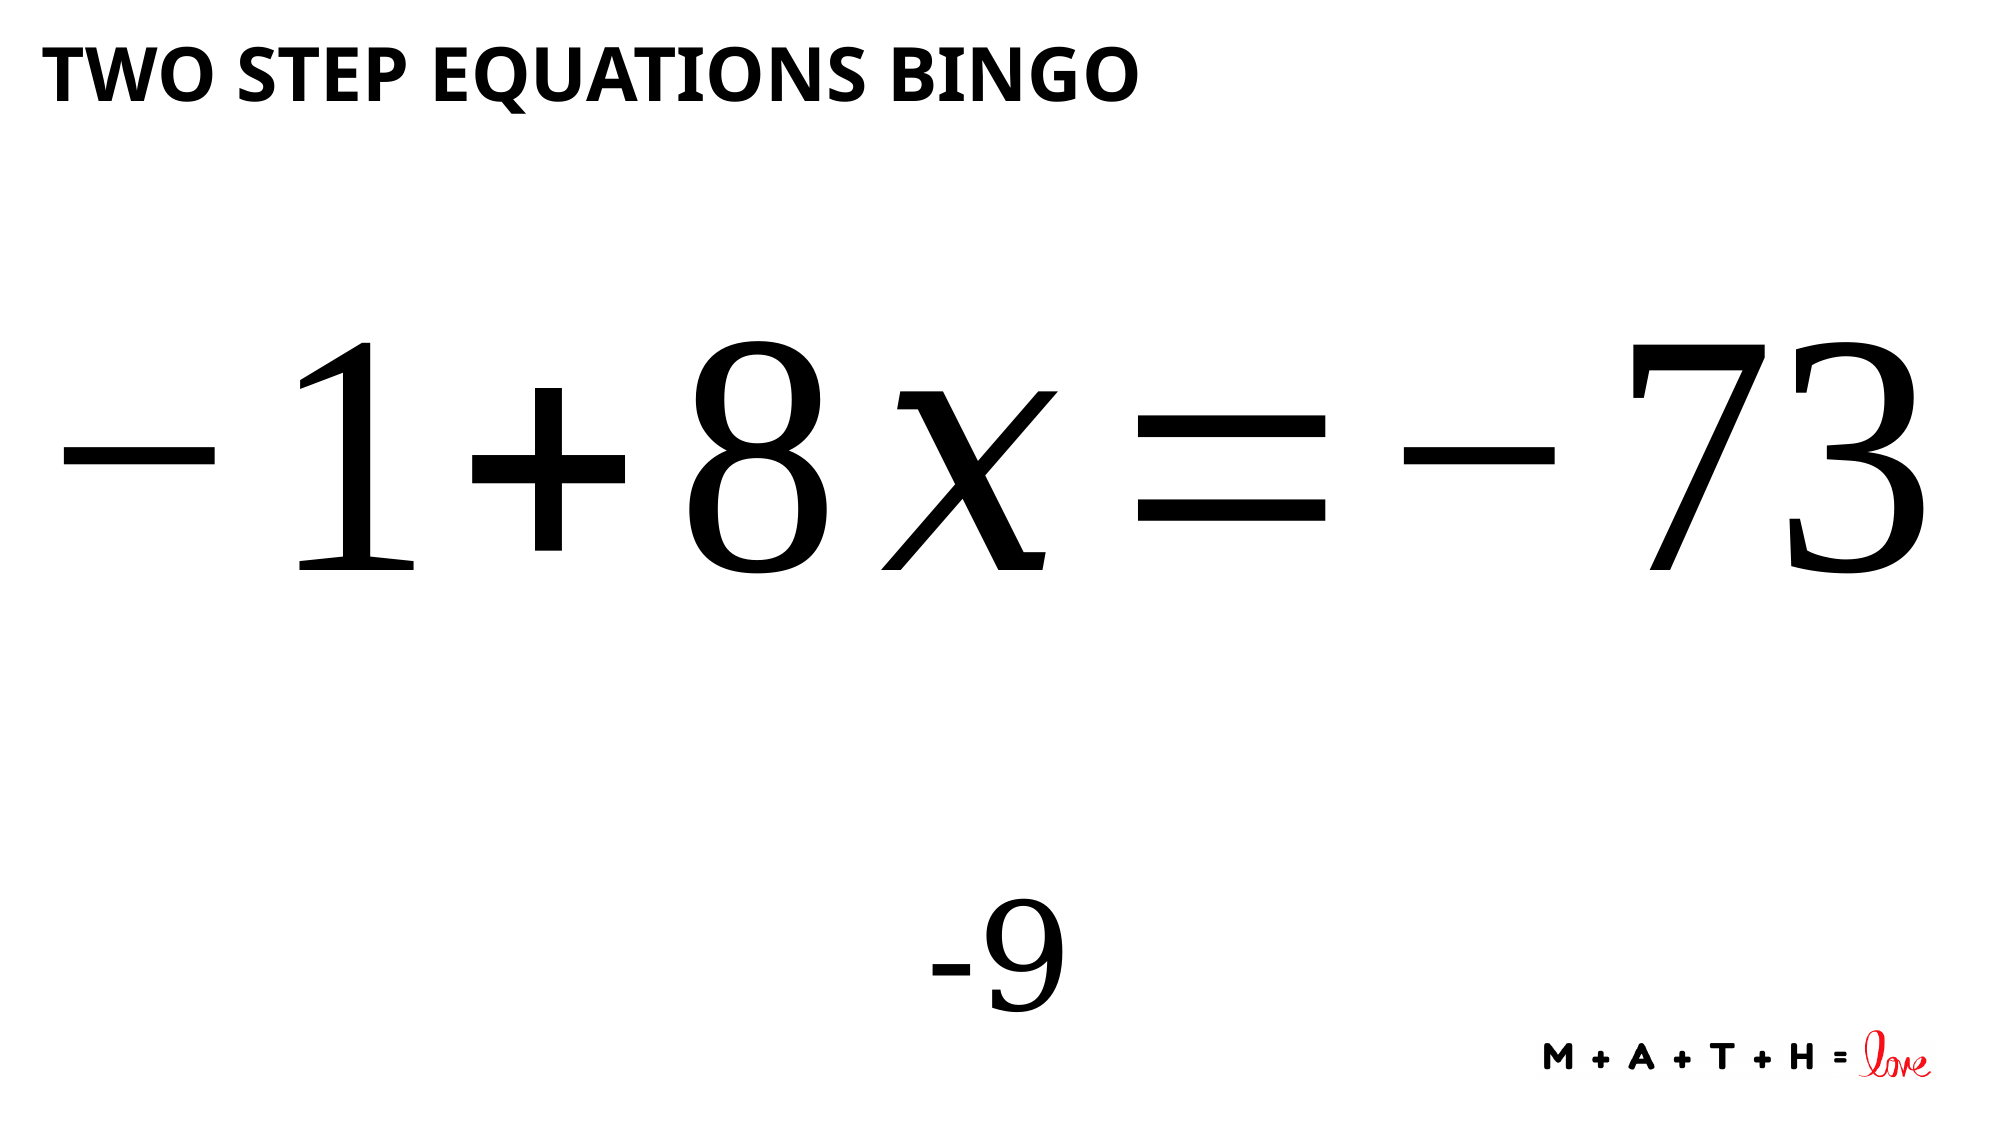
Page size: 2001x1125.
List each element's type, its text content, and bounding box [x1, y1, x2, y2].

text_box TWO STEP EQUATIONS BINGO [27, 18, 1323, 124]
text_box -9 [894, 928, 1106, 972]
picture [1528, 1026, 1941, 1082]
